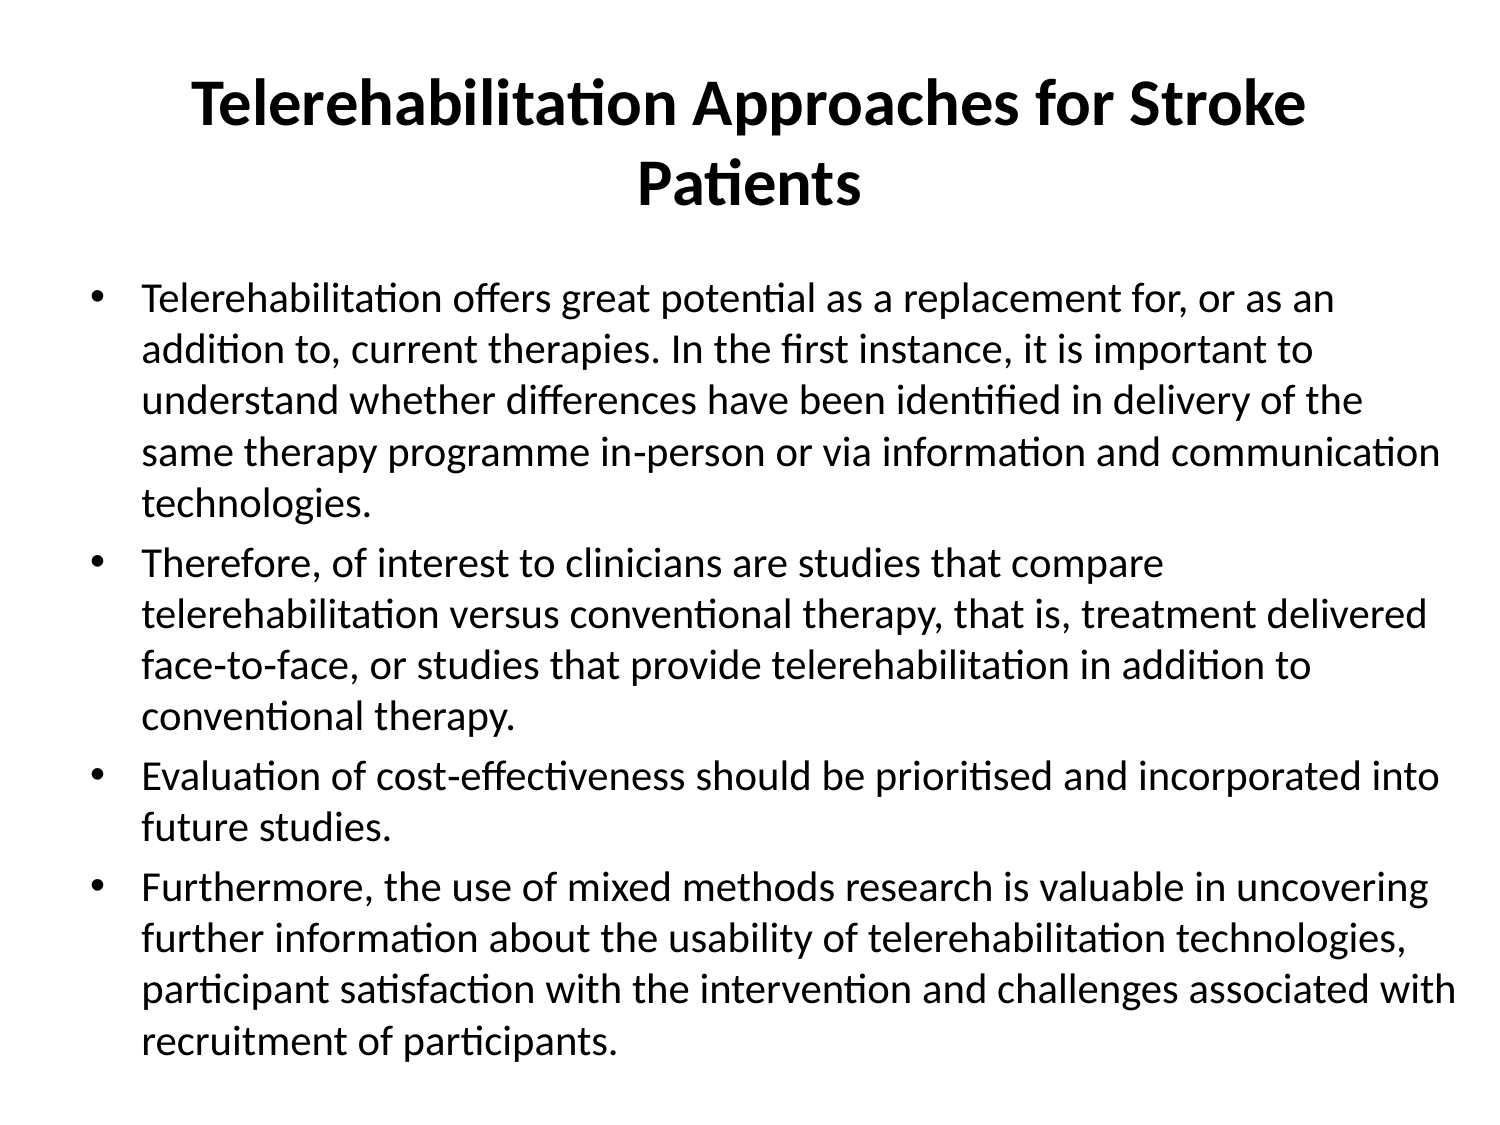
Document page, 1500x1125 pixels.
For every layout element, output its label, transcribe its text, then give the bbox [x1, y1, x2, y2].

title Telerehabilitation Approaches for Stroke Patients [75, 45, 1425, 233]
list Telerehabilitation offers great potential as a replacement for, or as an addition to, current therapies. In the first instance, it is important to understand whether differences have been identified in delivery of the same therapy programme in‐person or via information and communication technologies. Therefore, of interest to clinicians are studies that compare telerehabilitation versus conventional therapy, that is, treatment delivered face‐to‐face, or studies that provide telerehabilitation in addition to conventional therapy. Evaluation of cost‐effectiveness should be prioritised and incorporated into future studies. Furthermore, the use of mixed methods research is valuable in uncovering further information about the usability of telerehabilitation technologies, participant satisfaction with the intervention and challenges associated with recruitment of participants. [75, 262, 1475, 1075]
